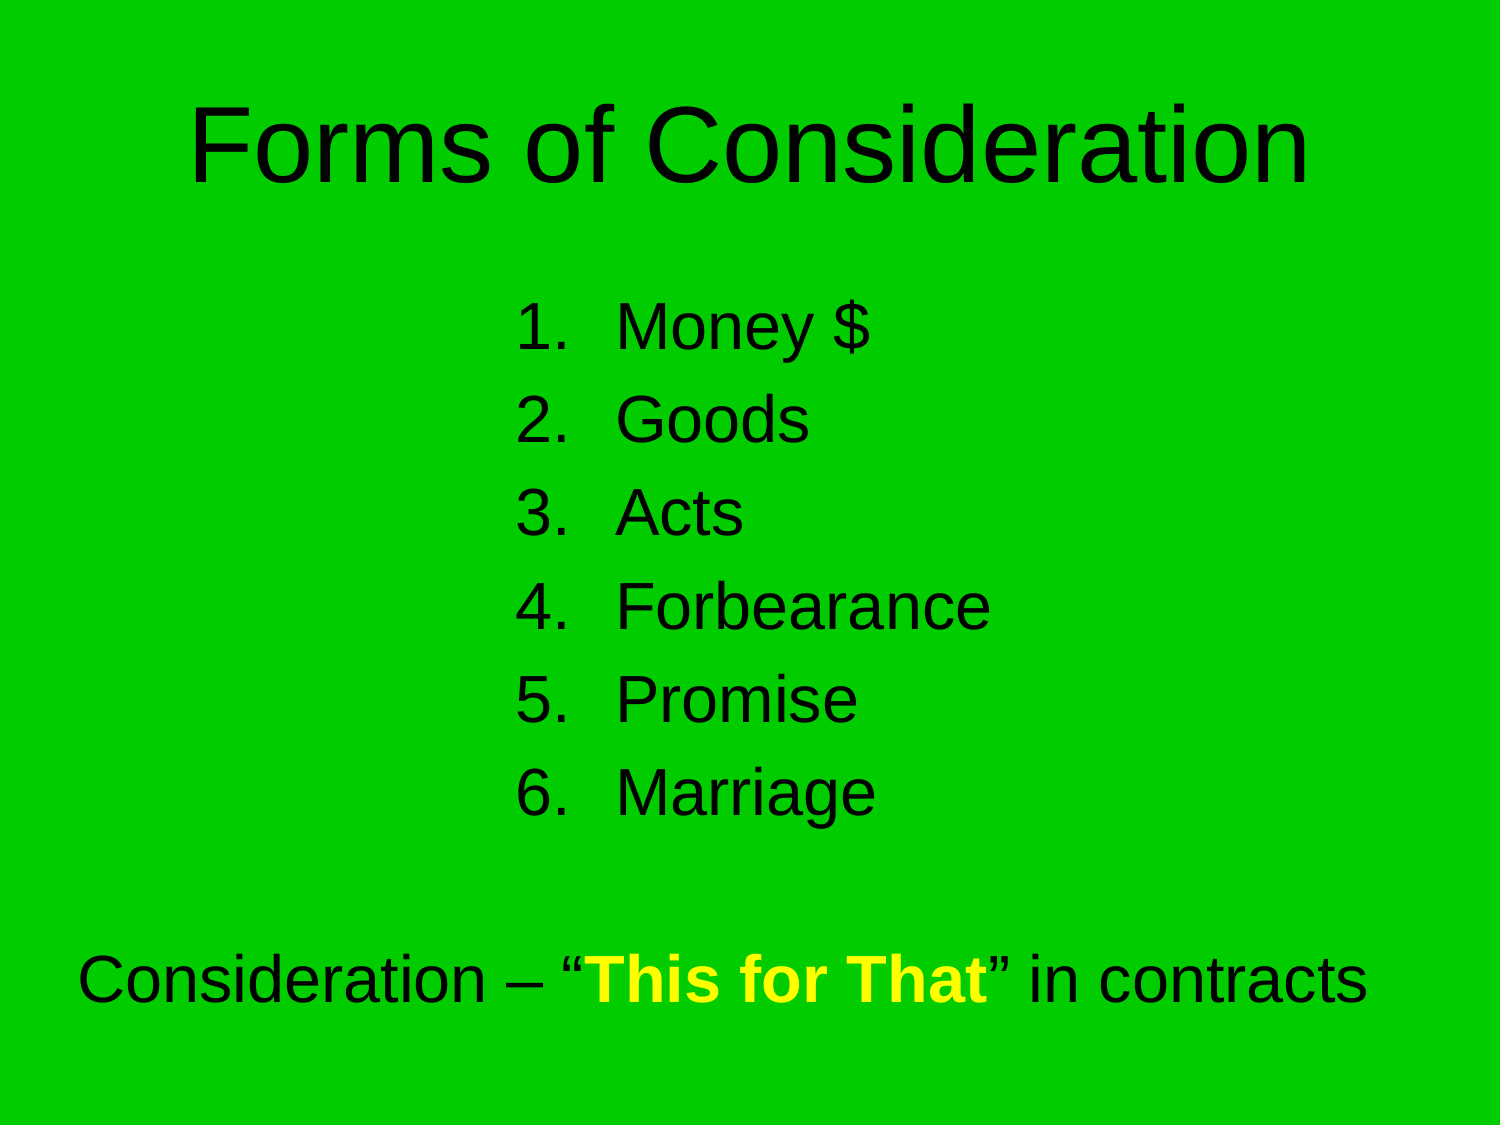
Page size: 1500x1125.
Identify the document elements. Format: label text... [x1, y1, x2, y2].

title Forms of Consideration [74, 44, 1426, 233]
text_box Consideration – “This for That” in contracts [62, 937, 1425, 1025]
list Money $ Goods Acts Forbearance Promise Marriage [499, 274, 1401, 863]
